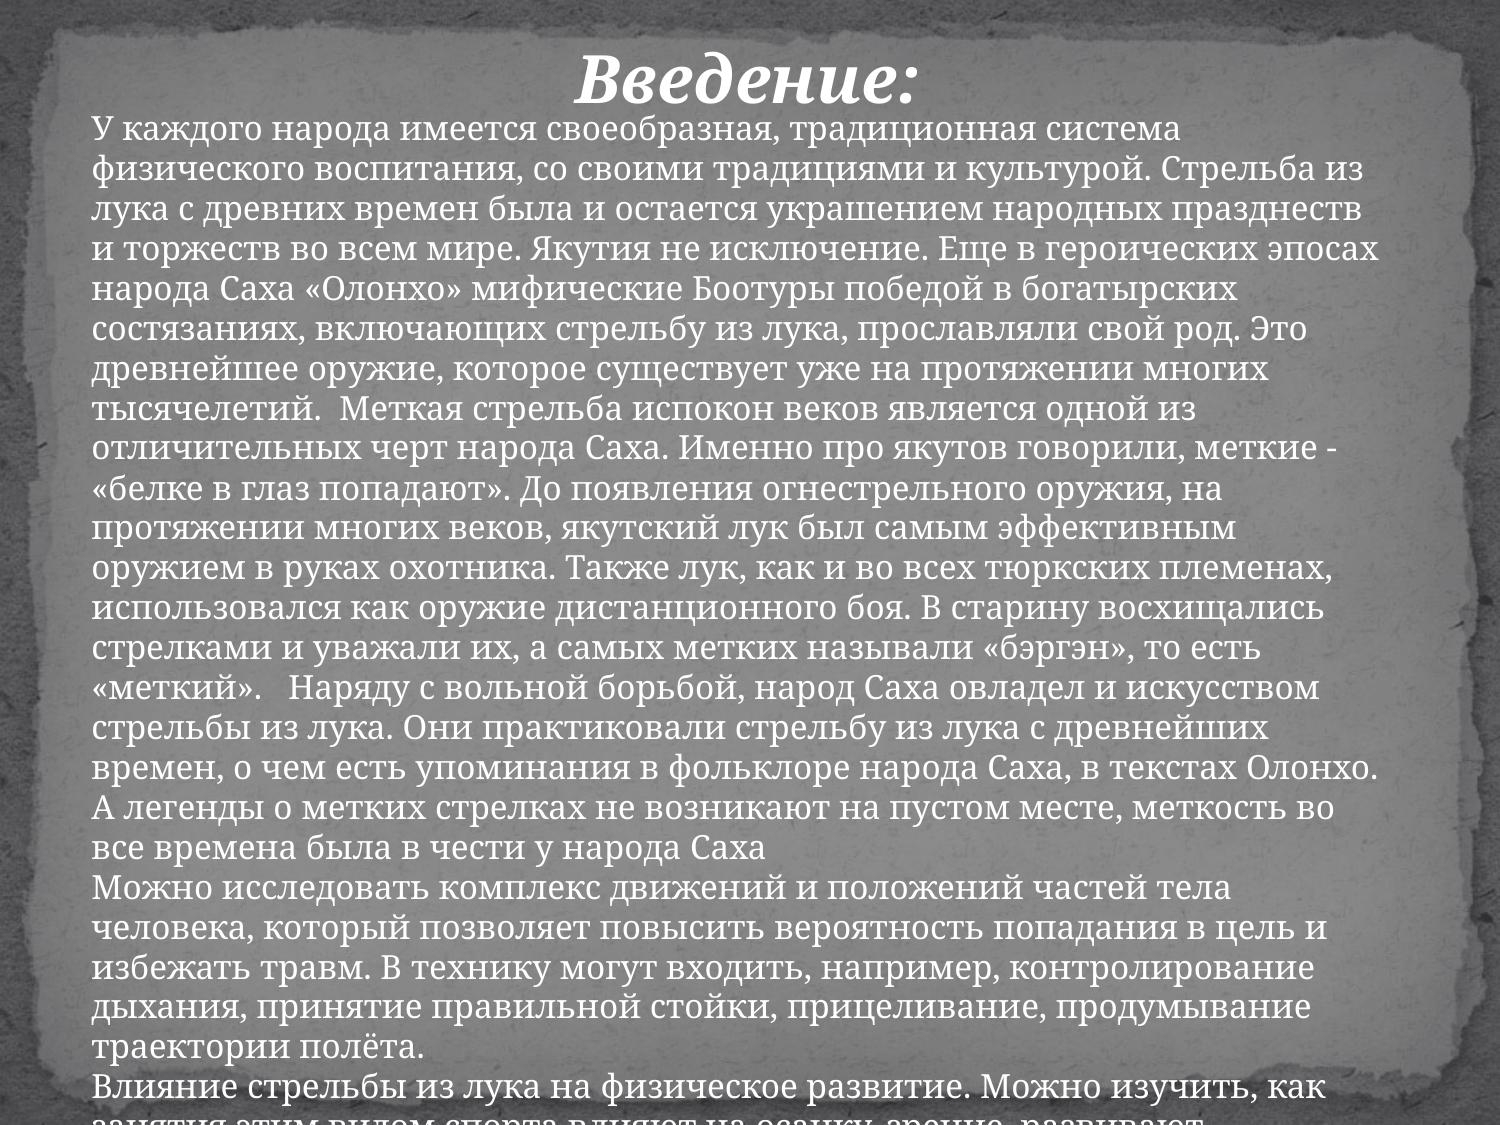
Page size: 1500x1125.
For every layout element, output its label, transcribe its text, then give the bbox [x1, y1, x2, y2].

text_box У каждого народа имеется своеобразная, традиционная система физического воспитания, со своими традициями и культурой. Стрельба из лука с древних времен была и остается украшением народных празднеств и торжеств во всем мире. Якутия не исключение. Еще в героических эпосах народа Саха «Олонхо» мифические Боотуры победой в богатырских состязаниях, включающих стрельбу из лука, прославляли свой род. Это древнейшее оружие, которое существует уже на протяжении многих тысячелетий. Меткая стрельба испокон веков является одной из отличительных черт народа Саха. Именно про якутов говорили, меткие - «белке в глаз попадают». До появления огнестрельного оружия, на протяжении многих веков, якутский лук был самым эффективным оружием в руках охотника. Также лук, как и во всех тюркских племенах, использовался как оружие дистанционного боя. В старину восхищались стрелками и уважали их, а самых метких называли «бэргэн», то есть «меткий». Наряду с вольной борьбой, народ Саха овладел и искусством стрельбы из лука. Они практиковали стрельбу из лука с древнейших времен, о чем есть упоминания в фольклоре народа Саха, в текстах Олонхо. А легенды о метких стрелках не возникают на пустом месте, меткость во все времена была в чести у народа Саха Можно исследовать комплекс движений и положений частей тела человека, который позволяет повысить вероятность попадания в цель и избежать травм. В технику могут входить, например, контролирование дыхания, принятие правильной стойки, прицеливание, продумывание траектории полёта. Влияние стрельбы из лука на физическое развитие. Можно изучить, как занятия этим видом спорта влияют на осанку, зрение, развивают внимание, усиливают фокус, укрепляют мышцы рук, корпуса и груди. [76, 100, 1400, 1125]
text_box Введение: [561, 29, 963, 125]
